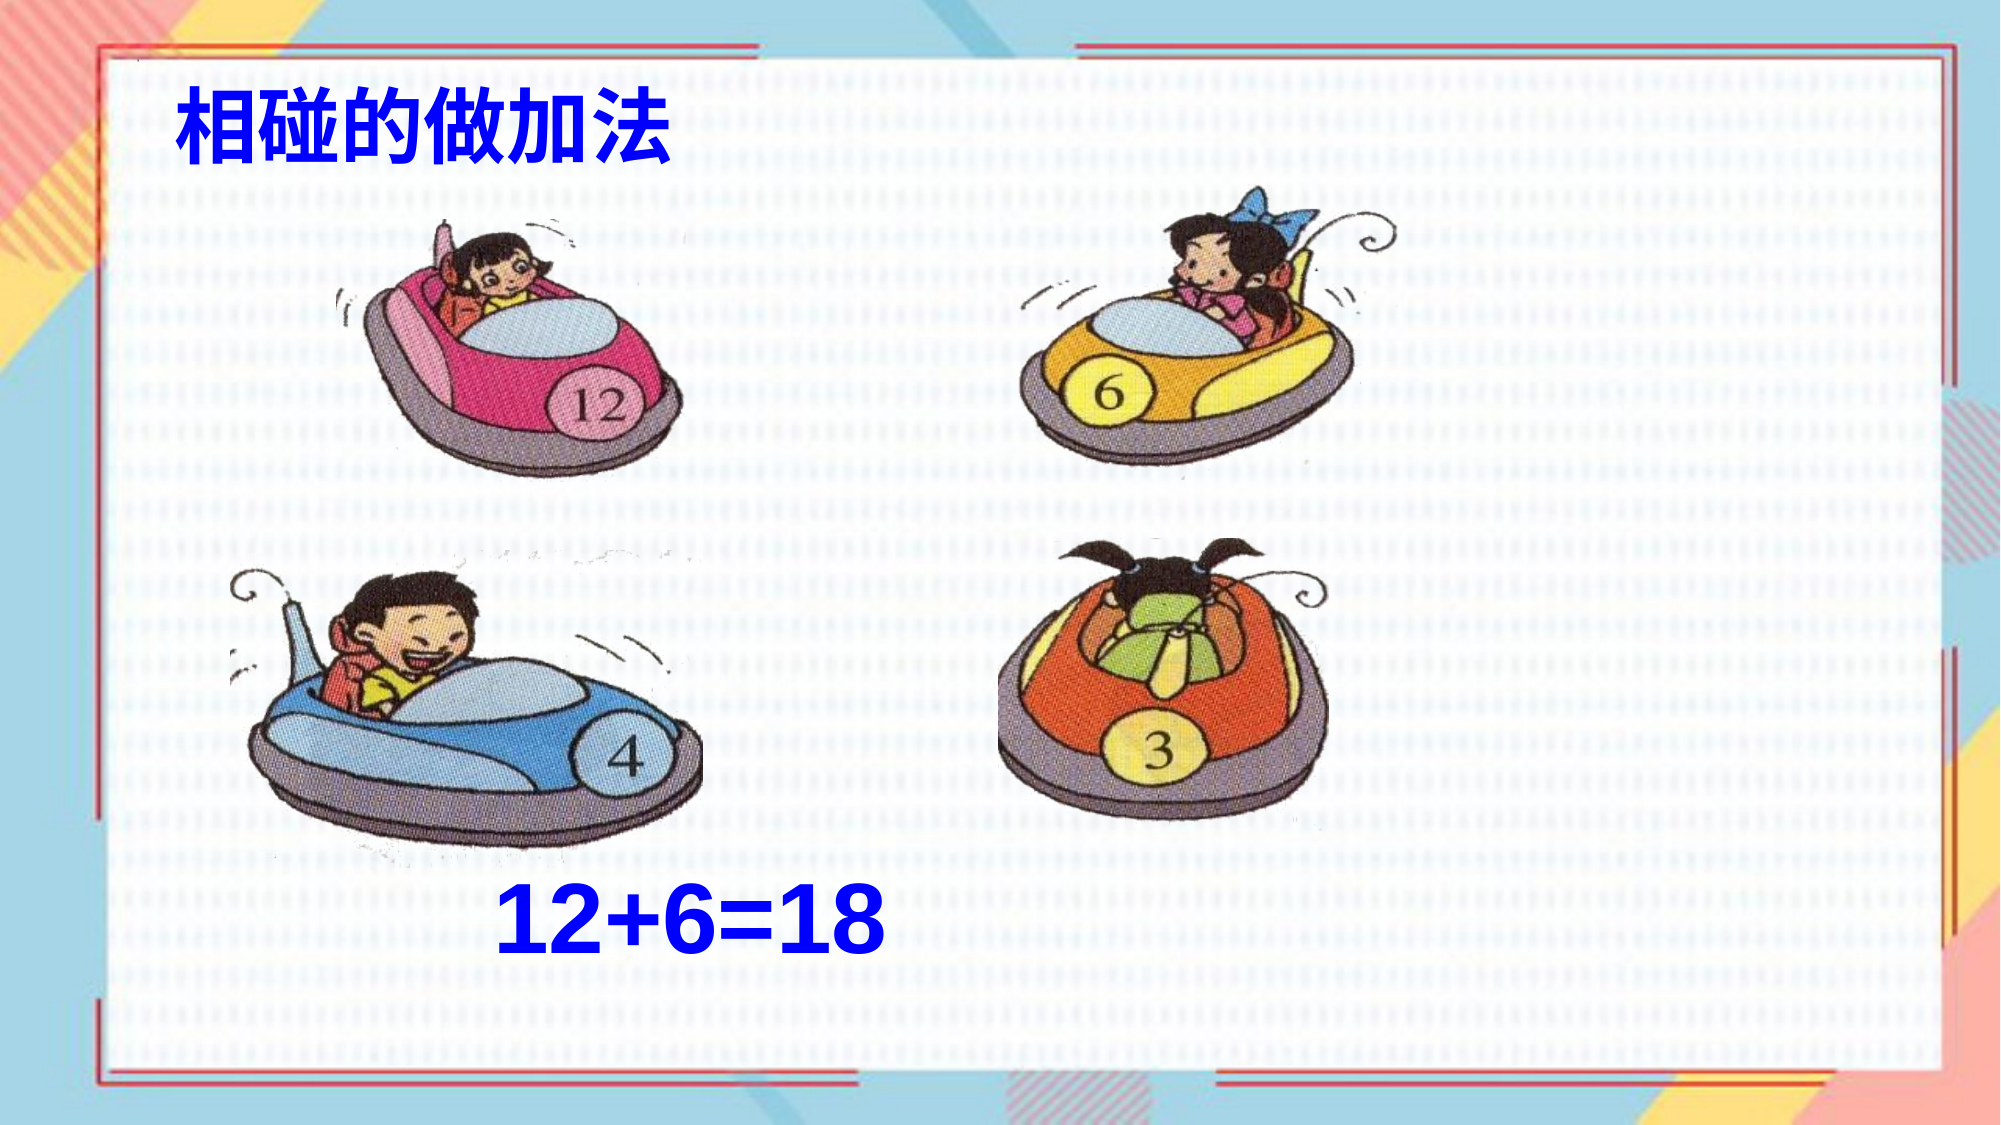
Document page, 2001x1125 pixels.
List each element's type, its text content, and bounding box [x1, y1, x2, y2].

text_box 相碰的做加法 [159, 66, 821, 182]
picture [0, 0, 2001, 1125]
text_box 12+6=18 [478, 846, 940, 981]
